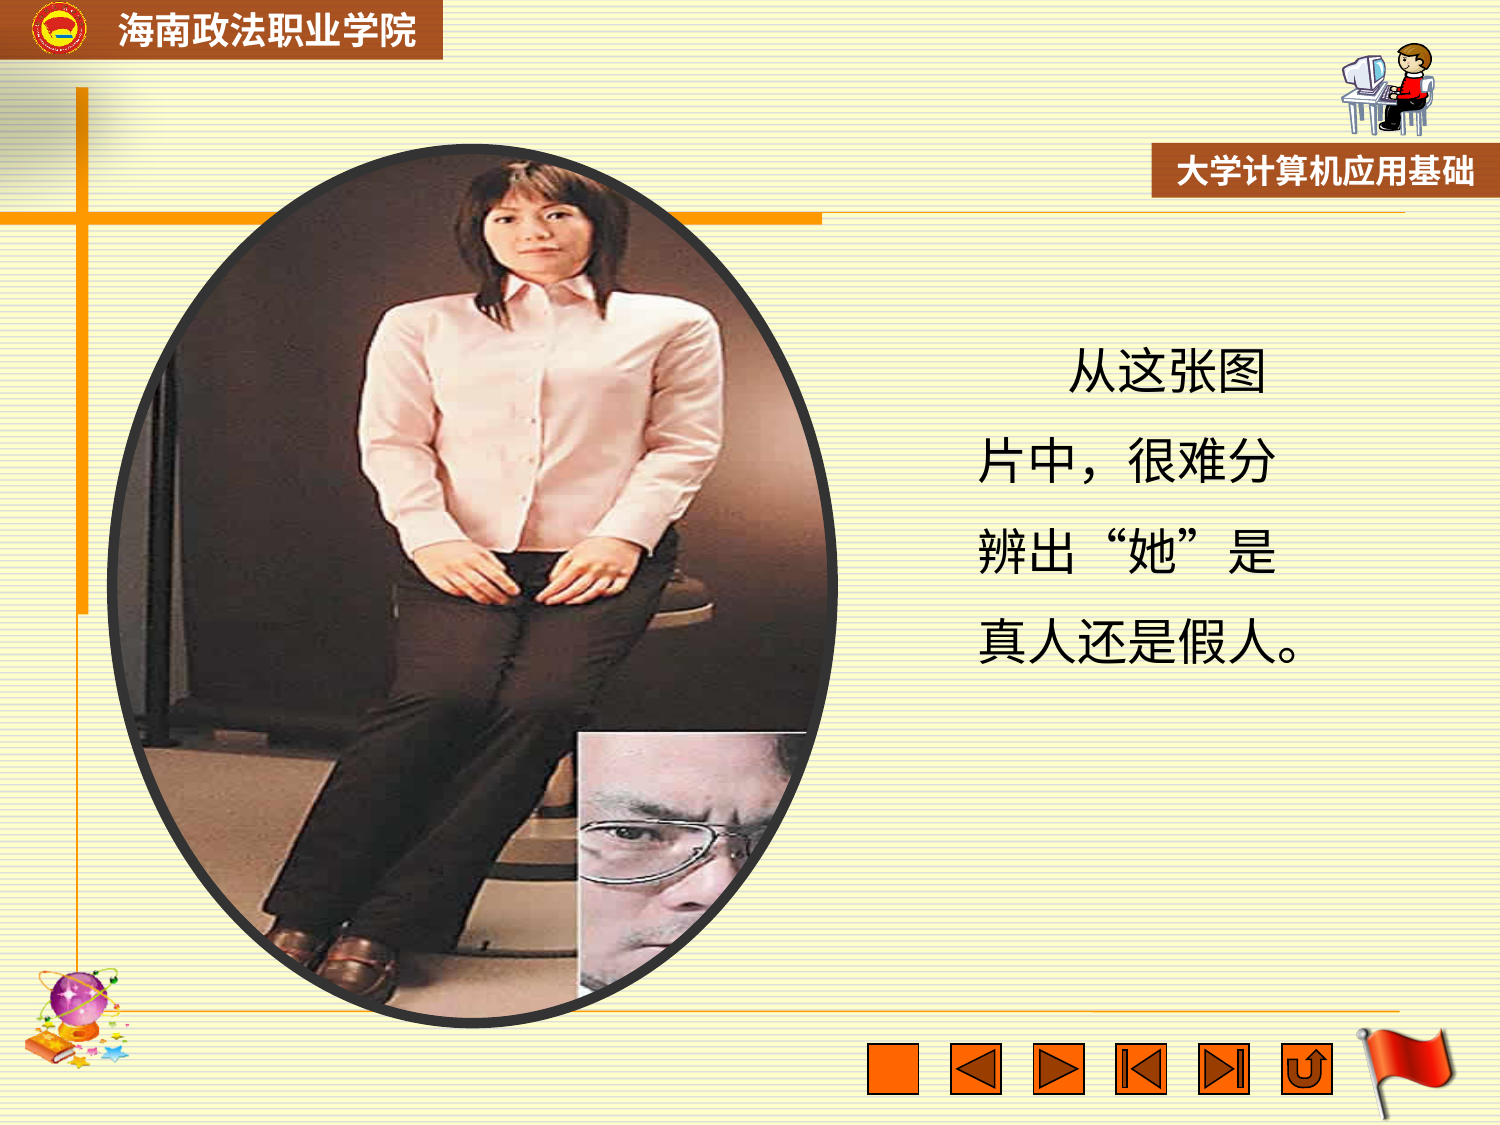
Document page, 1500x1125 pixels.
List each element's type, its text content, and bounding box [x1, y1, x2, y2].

picture [0, 0, 1500, 1125]
text_box 从这张图片中，很难分辨出“她”是真人还是假人。 [962, 302, 1317, 768]
